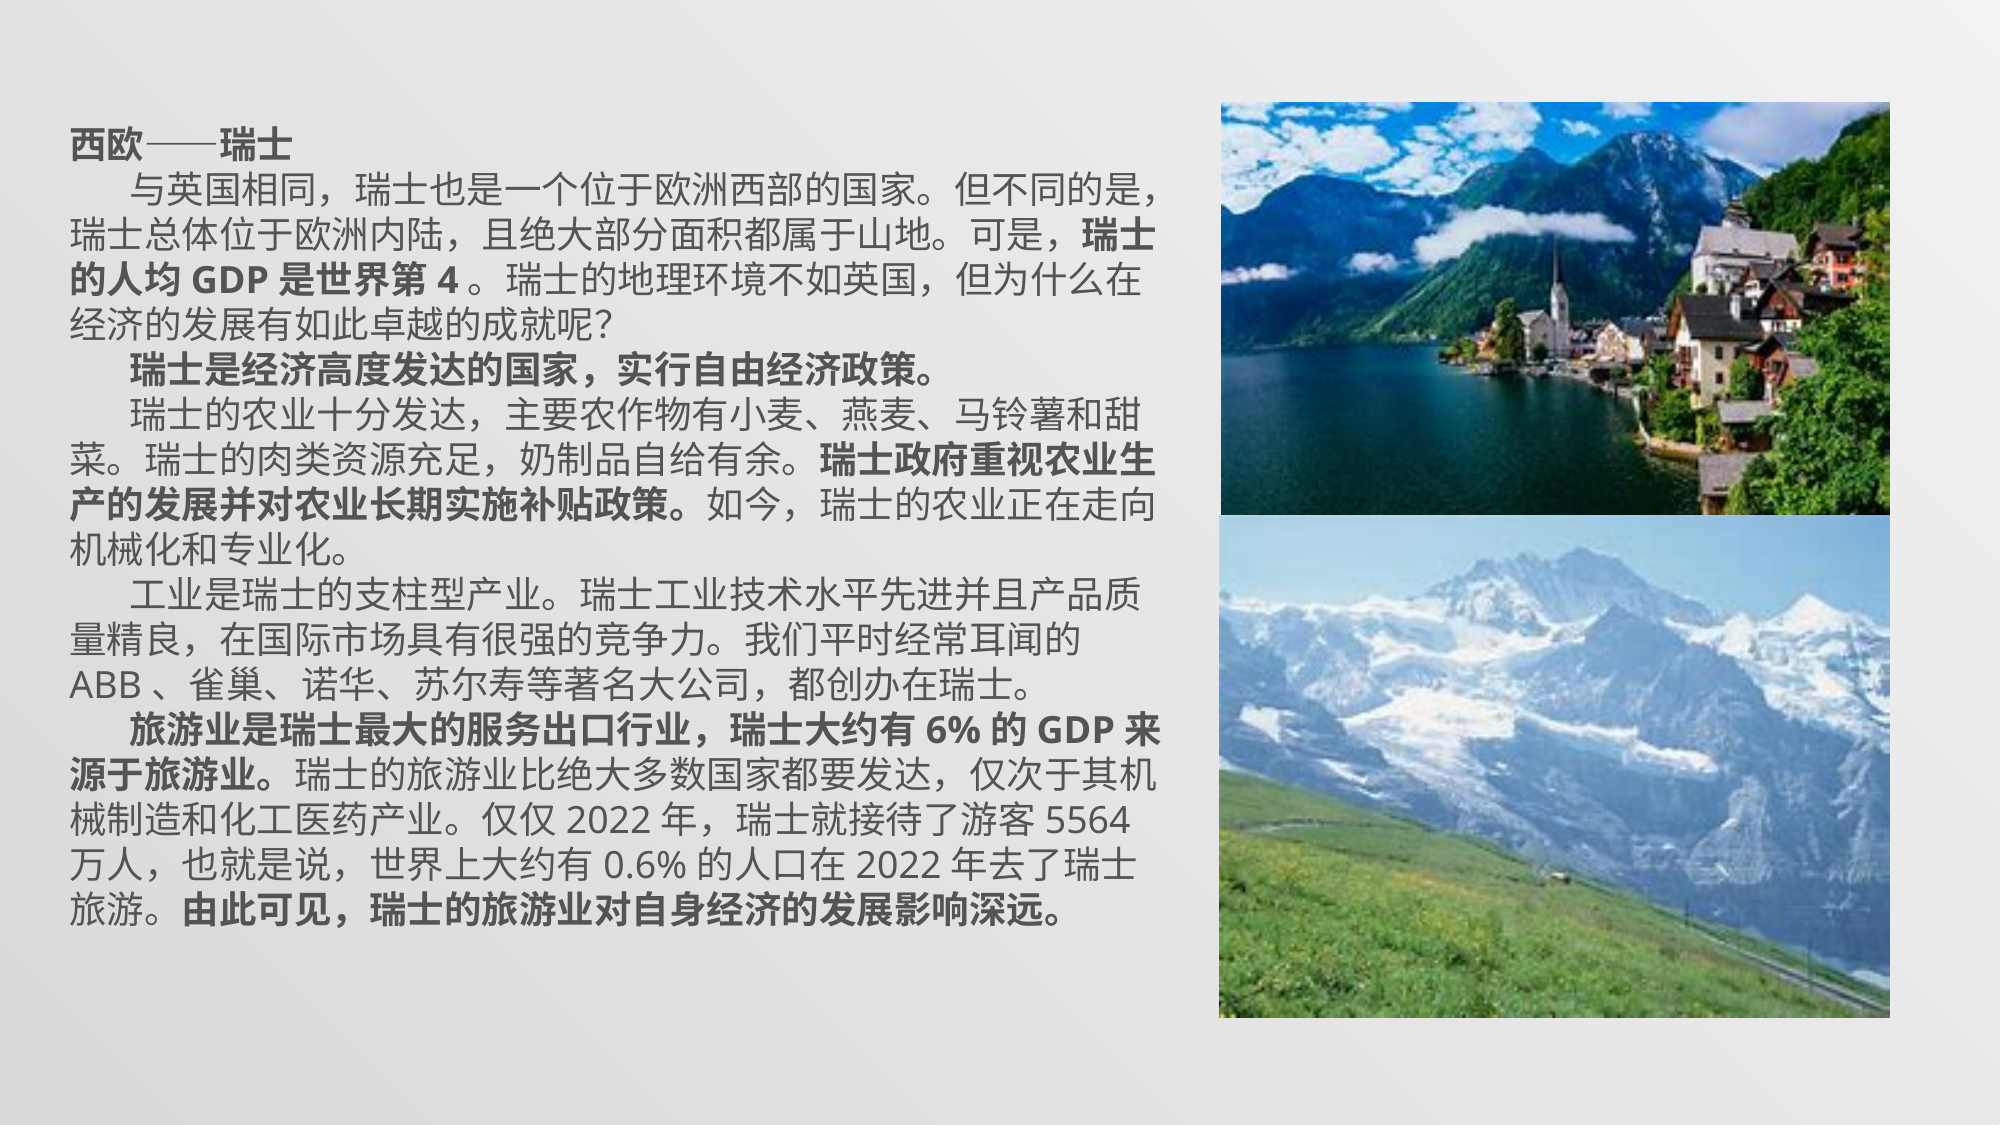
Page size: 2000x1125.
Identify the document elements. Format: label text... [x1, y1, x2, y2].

text_box 西欧——瑞士 与英国相同，瑞士也是一个位于欧洲西部的国家。但不同的是，瑞士总体位于欧洲内陆，且绝大部分面积都属于山地。可是，瑞士的人均GDP是世界第4。瑞士的地理环境不如英国，但为什么在经济的发展有如此卓越的成就呢？ 瑞士是经济高度发达的国家，实行自由经济政策。 瑞士的农业十分发达，主要农作物有小麦、燕麦、马铃薯和甜菜。瑞士的肉类资源充足，奶制品自给有余。瑞士政府重视农业生产的发展并对农业长期实施补贴政策。如今，瑞士的农业正在走向机械化和专业化。 工业是瑞士的支柱型产业。瑞士工业技术水平先进并且产品质量精良，在国际市场具有很强的竞争力。我们平时经常耳闻的ABB、雀巢、诺华、苏尔寿等著名大公司，都创办在瑞士。 旅游业是瑞士最大的服务出口行业，瑞士大约有6%的GDP来源于旅游业。瑞士的旅游业比绝大多数国家都要发达，仅次于其机械制造和化工医药产业。仅仅2022年，瑞士就接待了游客5564万人，也就是说，世界上大约有0.6%的人口在2022年去了瑞士旅游。由此可见，瑞士的旅游业对自身经济的发展影响深远。 [54, 113, 1177, 1029]
picture [1218, 102, 1890, 1018]
